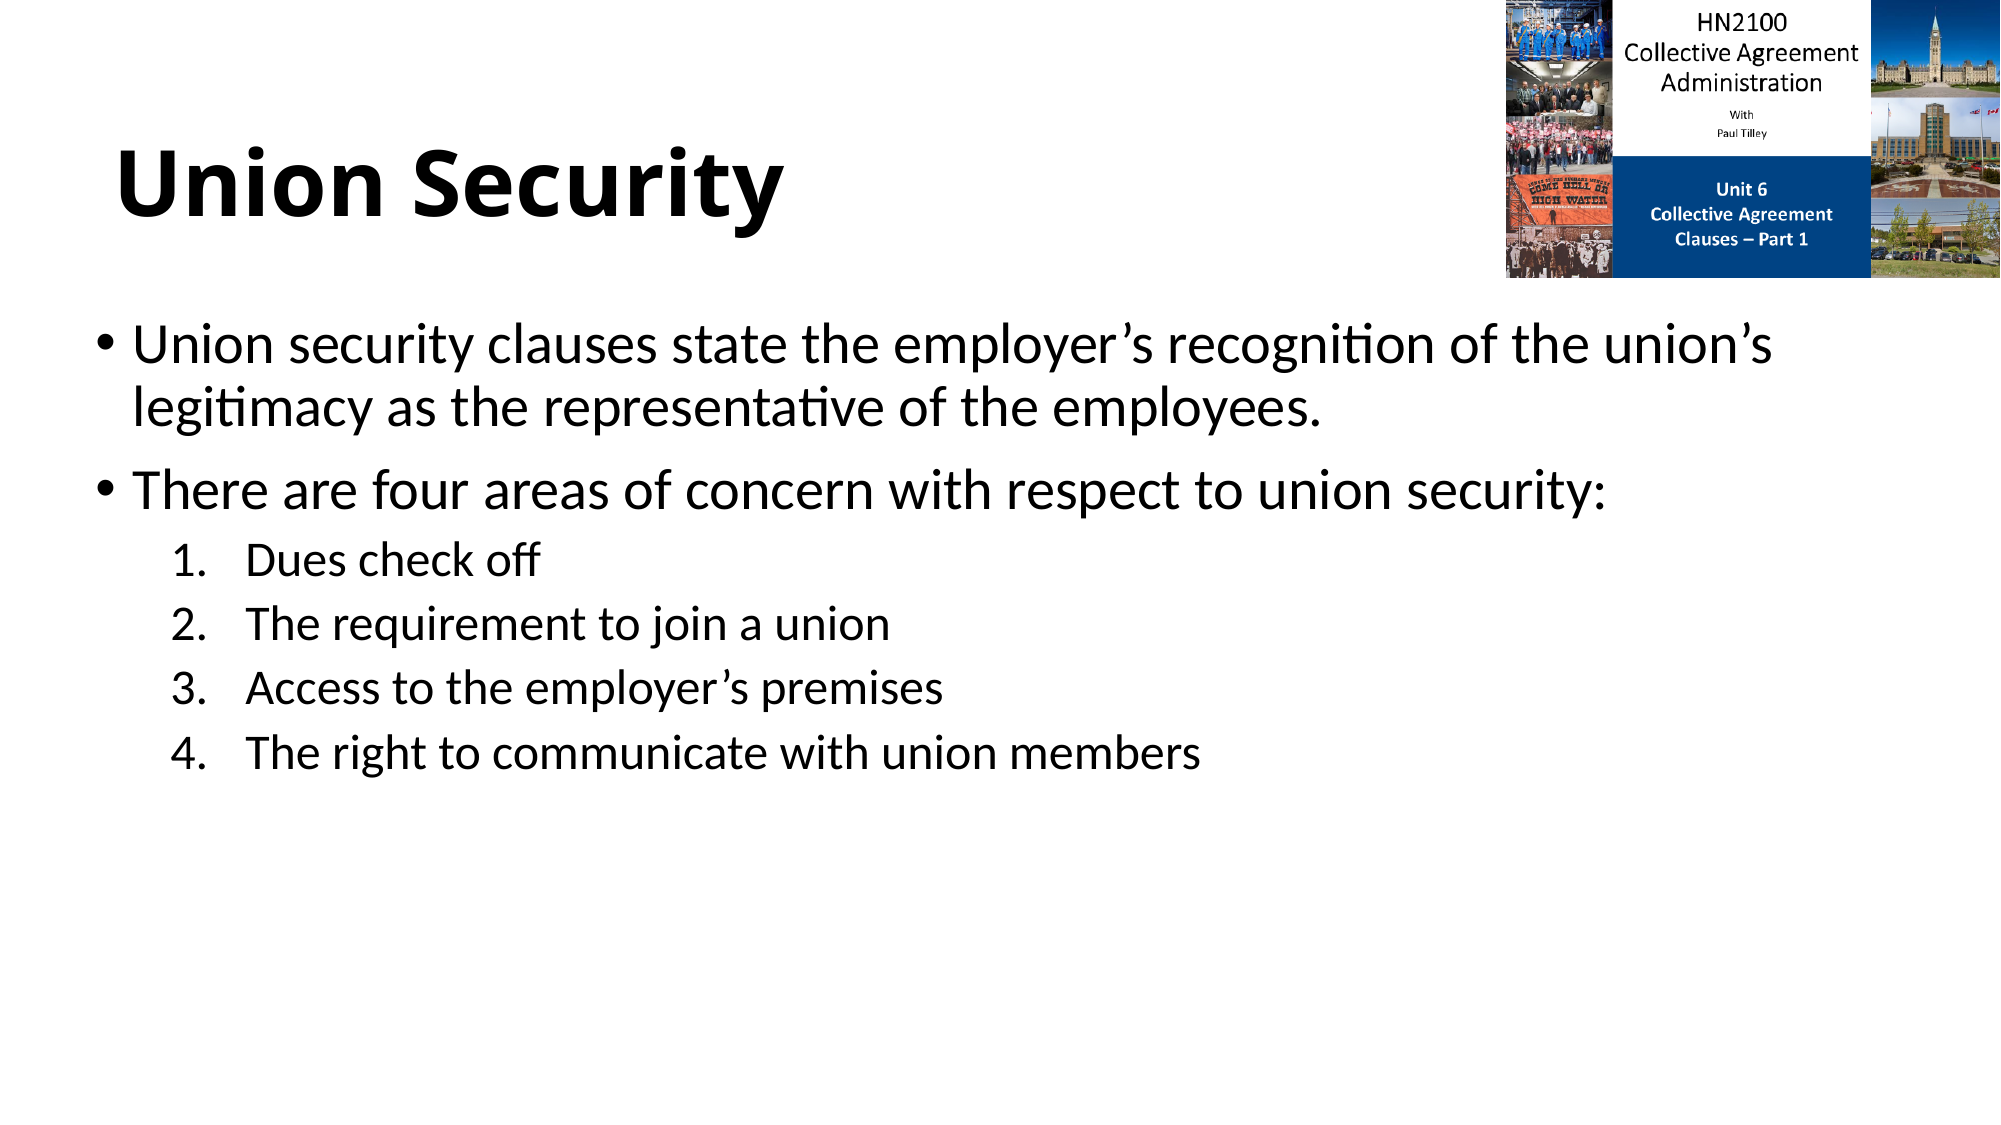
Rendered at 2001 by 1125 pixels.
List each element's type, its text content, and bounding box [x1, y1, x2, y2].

picture [1506, 0, 2000, 278]
title Union Security [98, 28, 1506, 246]
list Union security clauses state the employer’s recognition of the union’s legitimacy as the representative of the employees. There are four areas of concern with respect to union security: Dues check off The requirement to join a union Access to the employer’s premises The right to communicate with union members [80, 305, 1806, 1020]
